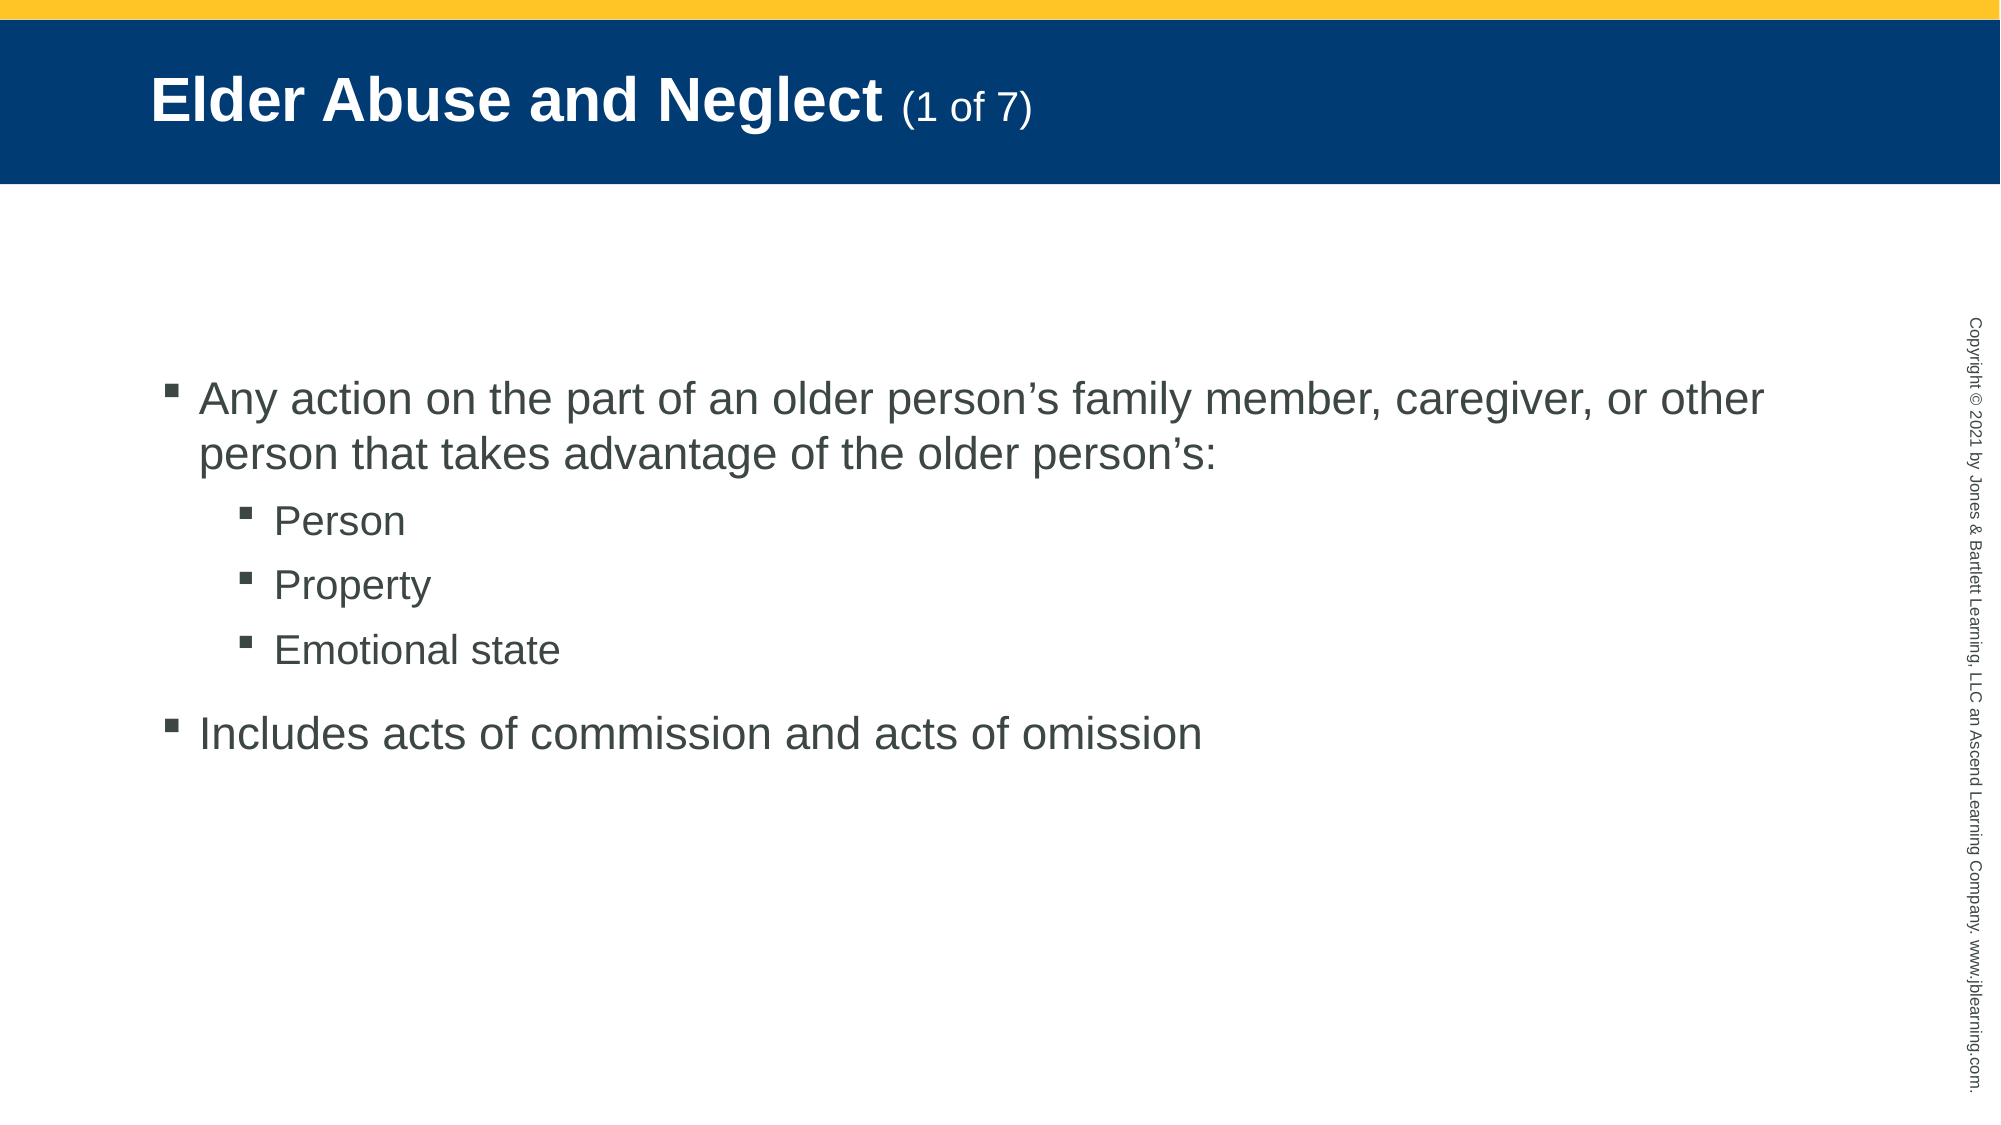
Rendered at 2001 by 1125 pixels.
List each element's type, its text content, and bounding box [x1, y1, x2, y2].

title Elder Abuse and Neglect (1 of 7) [0, 19, 2000, 185]
list Any action on the part of an older person’s family member, caregiver, or other person that takes advantage of the older person’s: Person Property Emotional state Includes acts of commission and acts of omission [146, 361, 1859, 1016]
